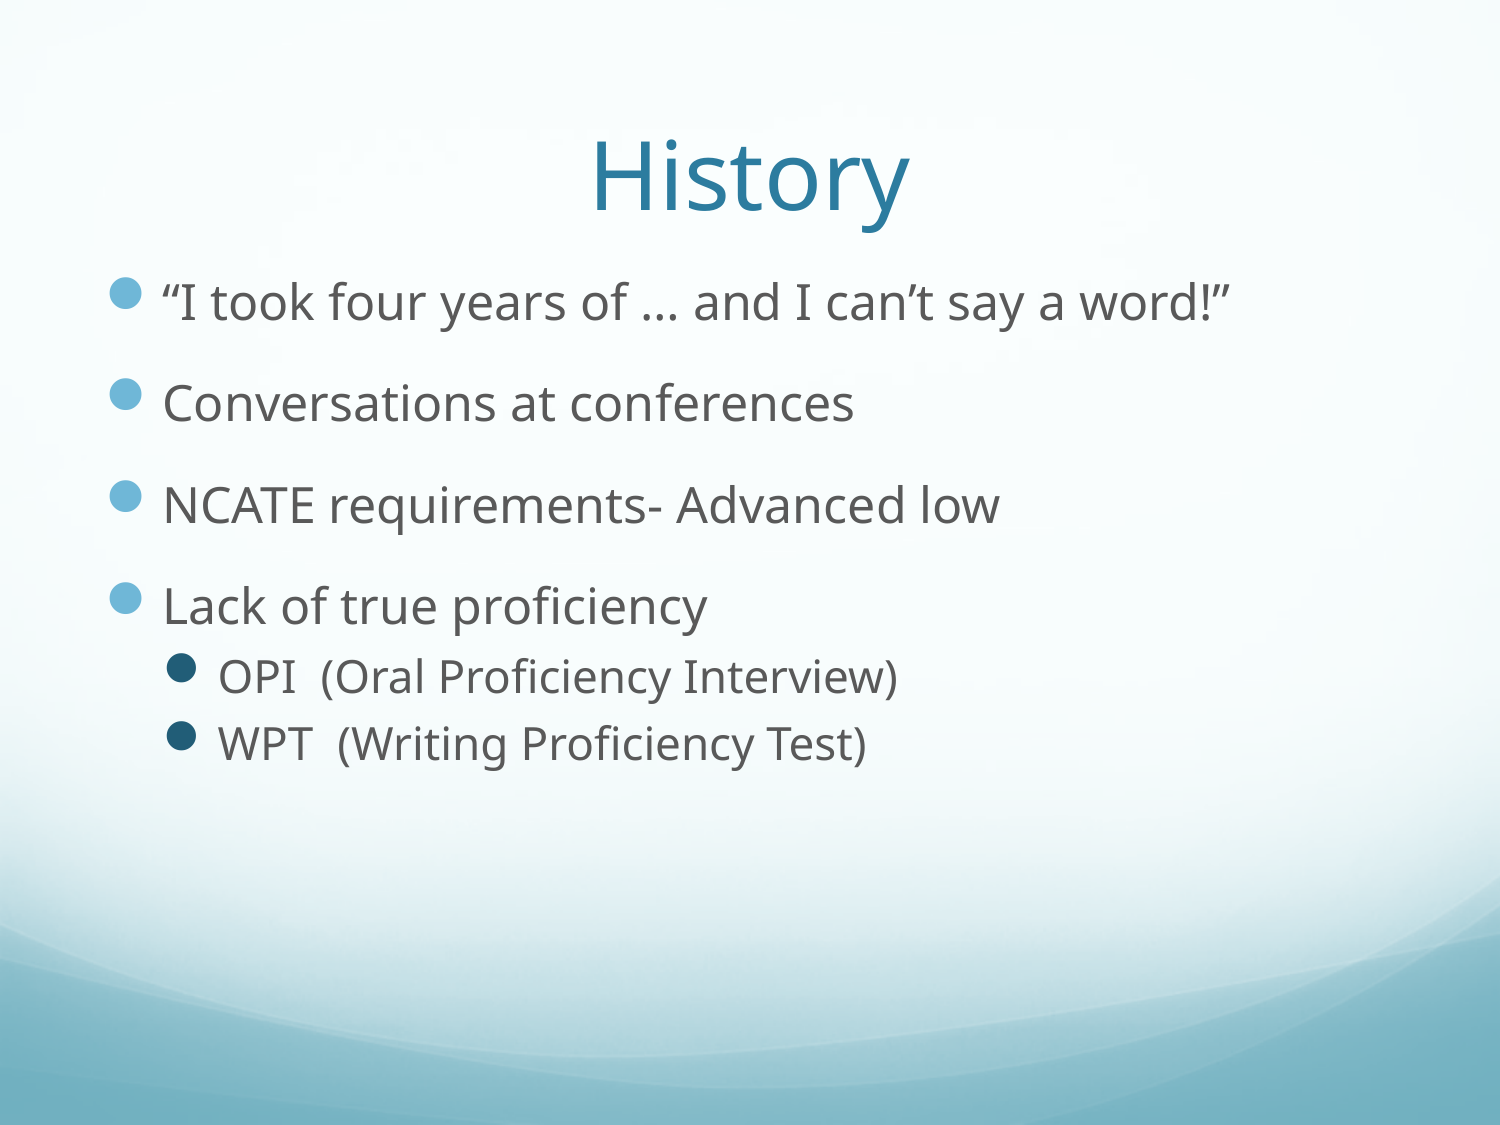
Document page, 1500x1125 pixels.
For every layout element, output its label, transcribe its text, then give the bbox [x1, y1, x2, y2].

title History [90, 17, 1410, 237]
list “I took four years of … and I can’t say a word!” Conversations at conferences NCATE requirements- Advanced low Lack of true proficiency OPI (Oral Proficiency Interview) WPT (Writing Proficiency Test) [90, 262, 1410, 975]
